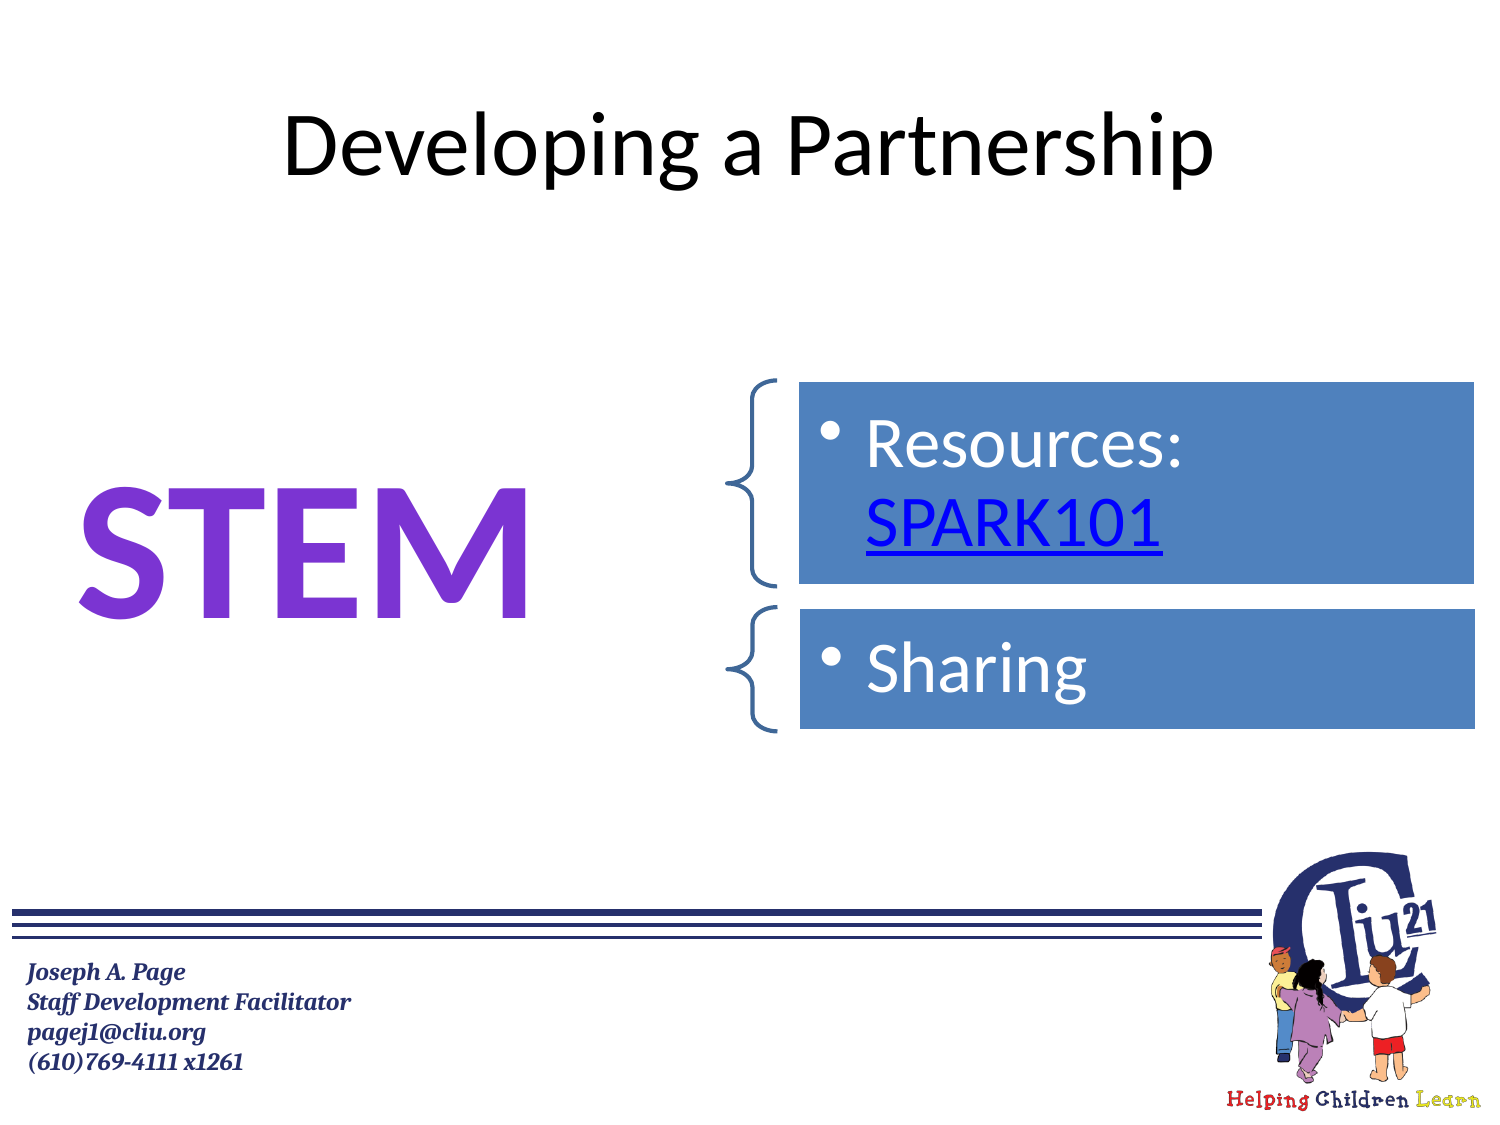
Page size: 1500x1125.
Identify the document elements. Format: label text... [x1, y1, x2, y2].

text_box STEM [0, 411, 472, 667]
text_box Joseph A. Page Staff Development Facilitator pagej1@cliu.org (610)769-4111 x1261 [12, 947, 579, 1083]
picture [1208, 837, 1500, 1121]
title Developing a Partnership [75, 45, 1425, 233]
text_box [477, 304, 1478, 807]
